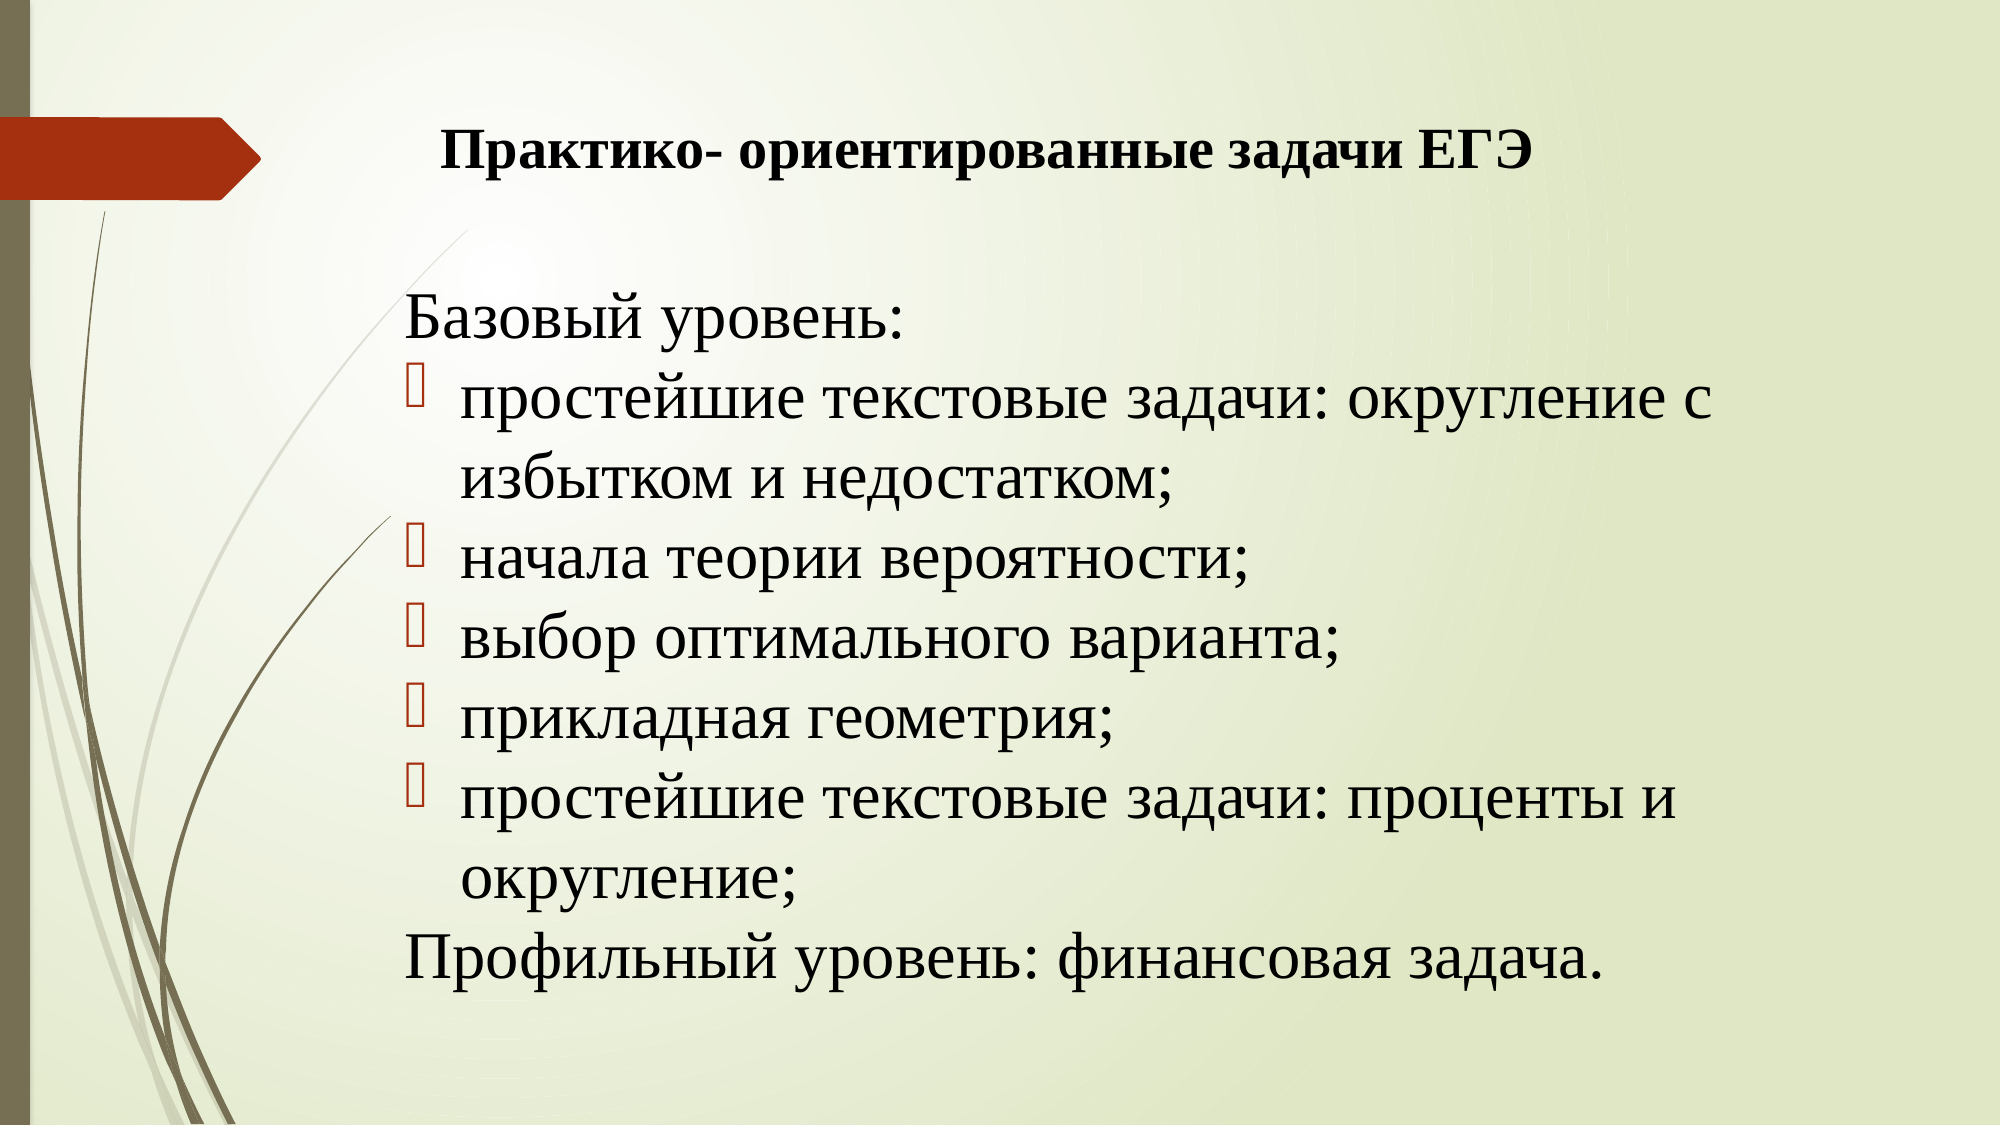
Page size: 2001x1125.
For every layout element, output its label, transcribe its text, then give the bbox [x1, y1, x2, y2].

title Практико- ориентированные задачи ЕГЭ [425, 102, 1888, 216]
list Базовый уровень: простейшие текстовые задачи: округление с избытком и недостатком; начала теории вероятности; выбор оптимального варианта; прикладная геометрия; простейшие текстовые задачи: проценты и округление; Профильный уровень: финансовая задача. [389, 264, 1888, 970]
